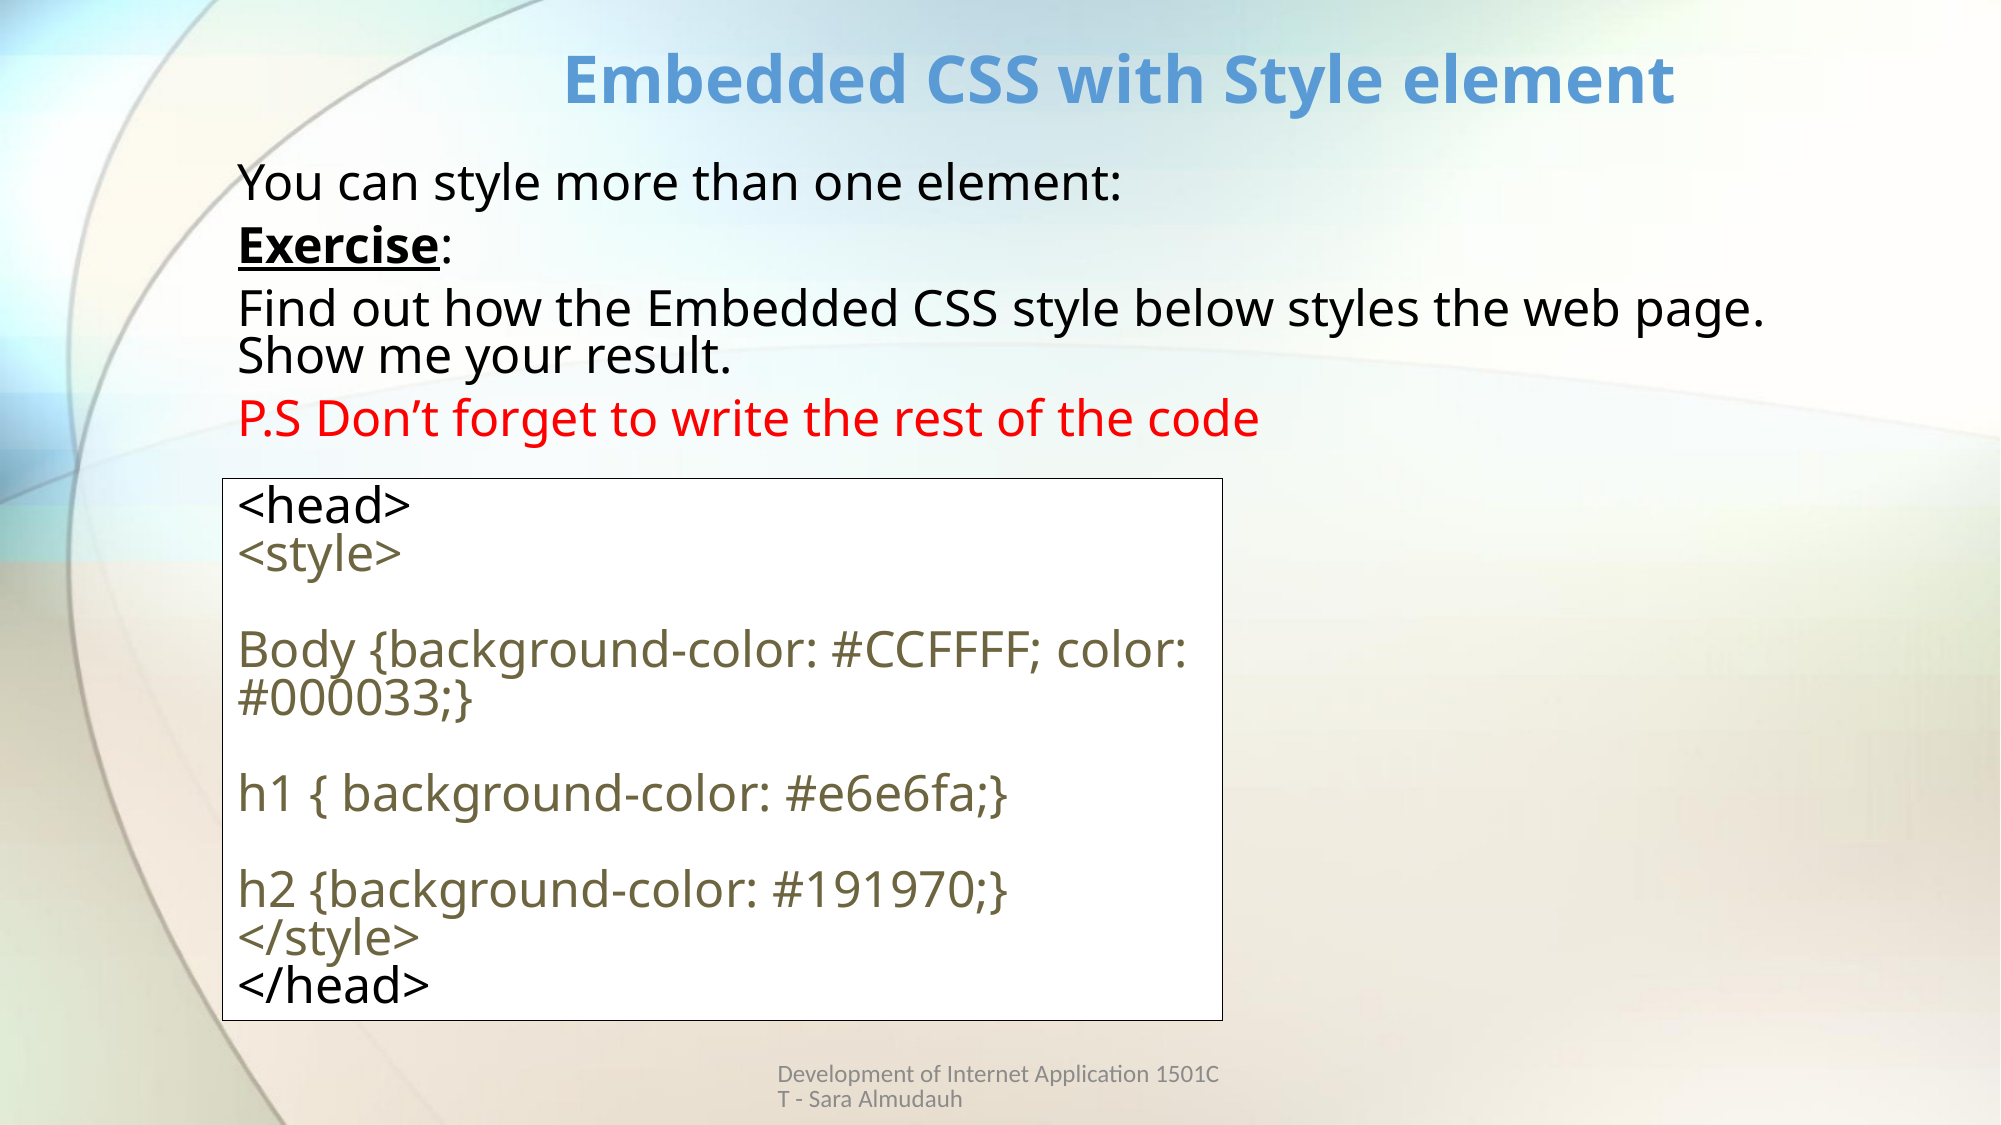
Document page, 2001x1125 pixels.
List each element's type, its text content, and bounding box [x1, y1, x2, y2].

picture [0, 0, 2001, 1125]
text_box <head> <style> Body {background-color: #CCFFFF; color: #000033;} h1 { background-color: #e6e6fa;} h2 {background-color: #191970;} </style> </head> [222, 478, 1223, 1021]
footer Development of Internet Application 1501CT - Sara Almudauh [762, 1042, 1238, 1103]
list You can style more than one element: Exercise: Find out how the Embedded CSS style below styles the web page. Show me your result. P.S Don’t forget to write the rest of the code [222, 154, 1829, 470]
title Embedded CSS with Style element [379, 29, 1861, 125]
